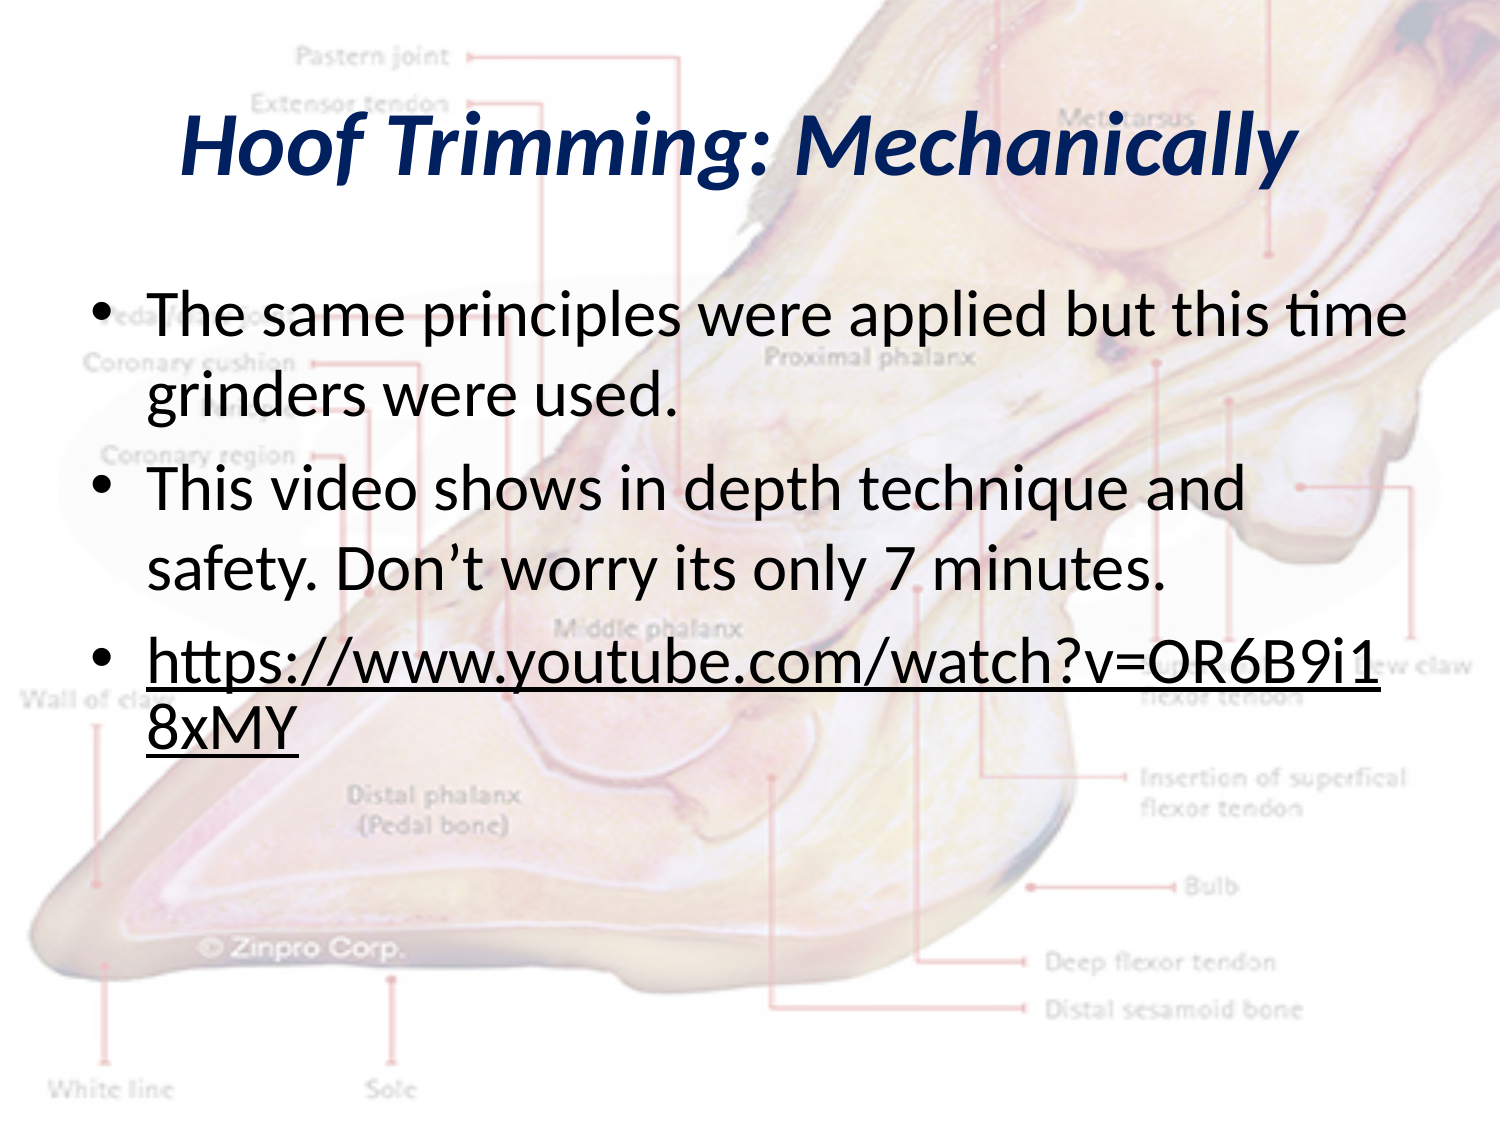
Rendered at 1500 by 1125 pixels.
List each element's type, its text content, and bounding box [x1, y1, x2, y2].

title Hoof Trimming: Mechanically [75, 45, 1425, 233]
list The same principles were applied but this time grinders were used. This video shows in depth technique and safety. Don’t worry its only 7 minutes. https://www.youtube.com/watch?v=OR6B9i18xMY [75, 262, 1425, 1005]
